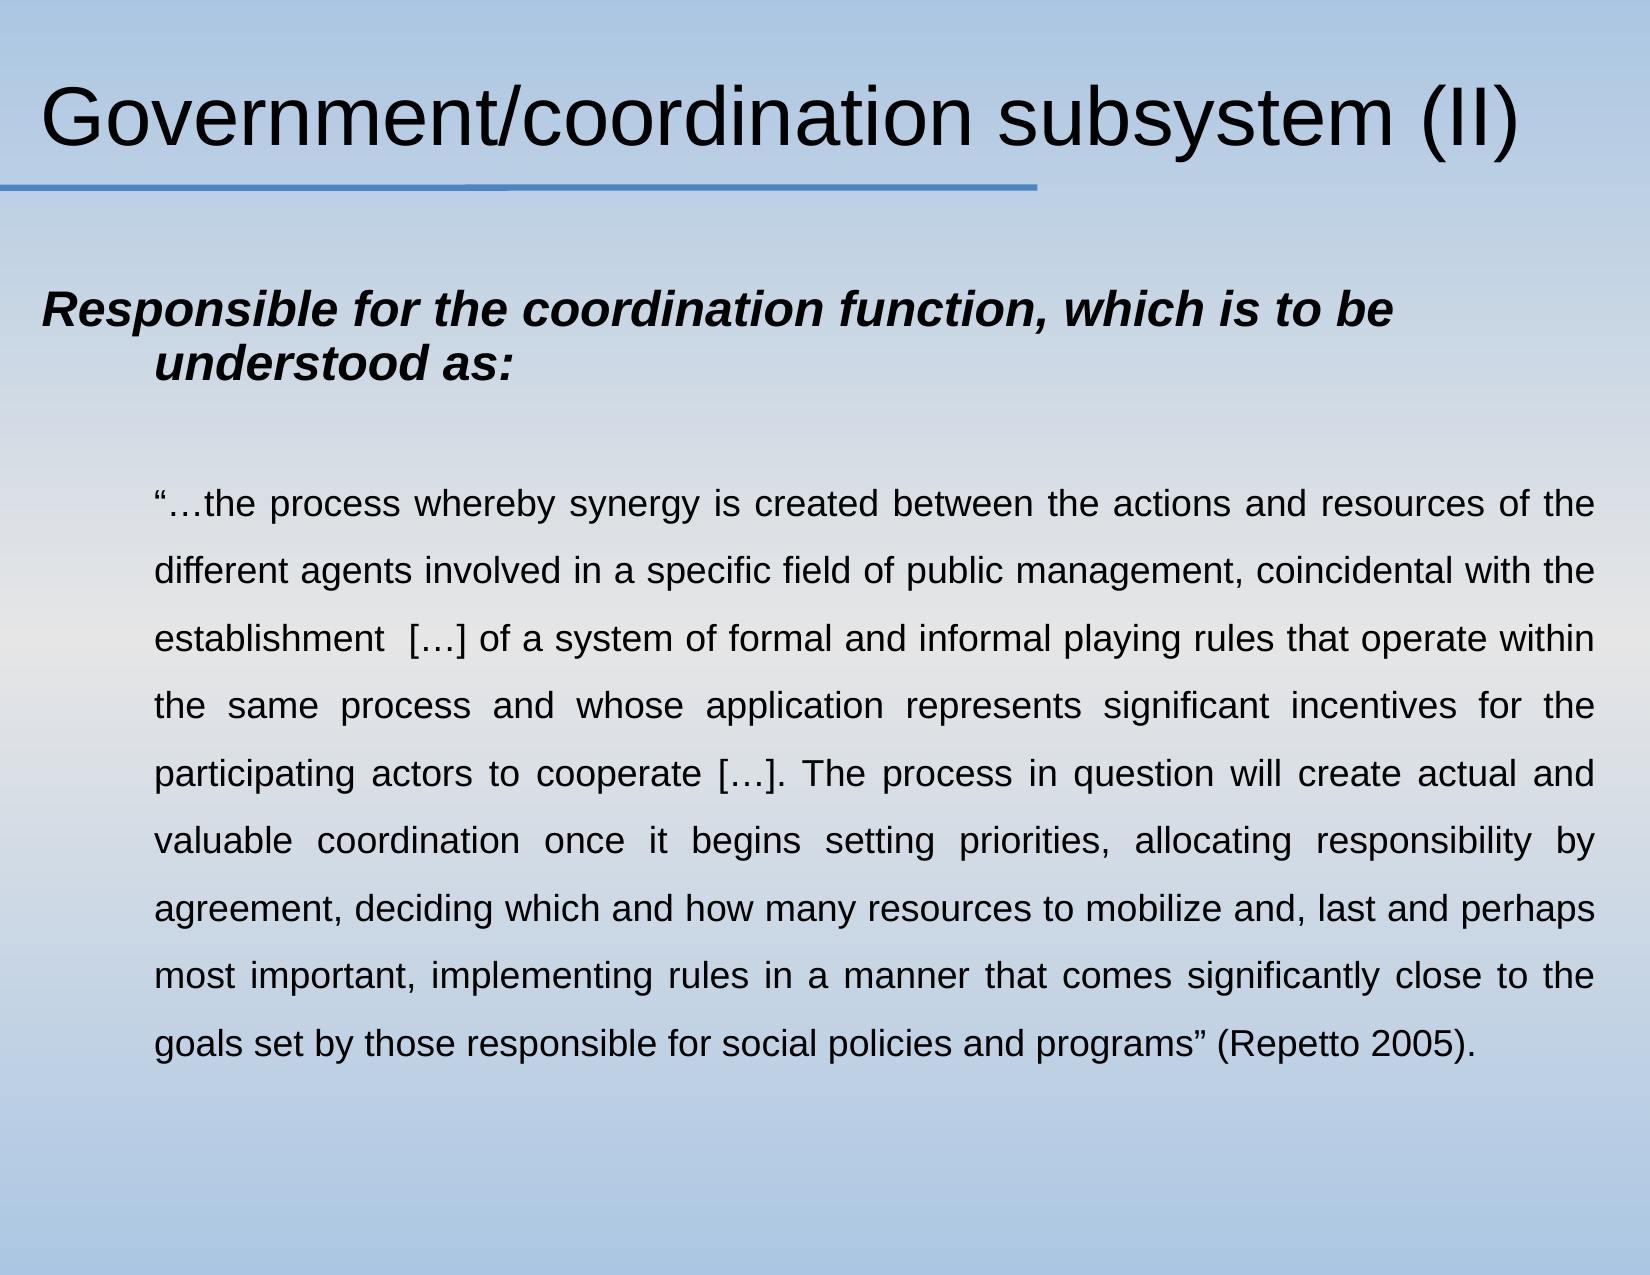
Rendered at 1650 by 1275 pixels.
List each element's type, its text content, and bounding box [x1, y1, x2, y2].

list Responsible for the coordination function, which is to be understood as: “…the process whereby synergy is created between the actions and resources of the different agents involved in a specific field of public management, coincidental with the establishment […] of a system of formal and informal playing rules that operate within the same process and whose application represents significant incentives for the participating actors to cooperate […]. The process in question will create actual and valuable coordination once it begins setting priorities, allocating responsibility by agreement, deciding which and how many resources to mobilize and, last and perhaps most important, implementing rules in a manner that comes significantly close to the goals set by those responsible for social policies and programs” (Repetto 2005). [24, 274, 1613, 1188]
title Government/coordination subsystem (II) [0, 37, 1613, 188]
